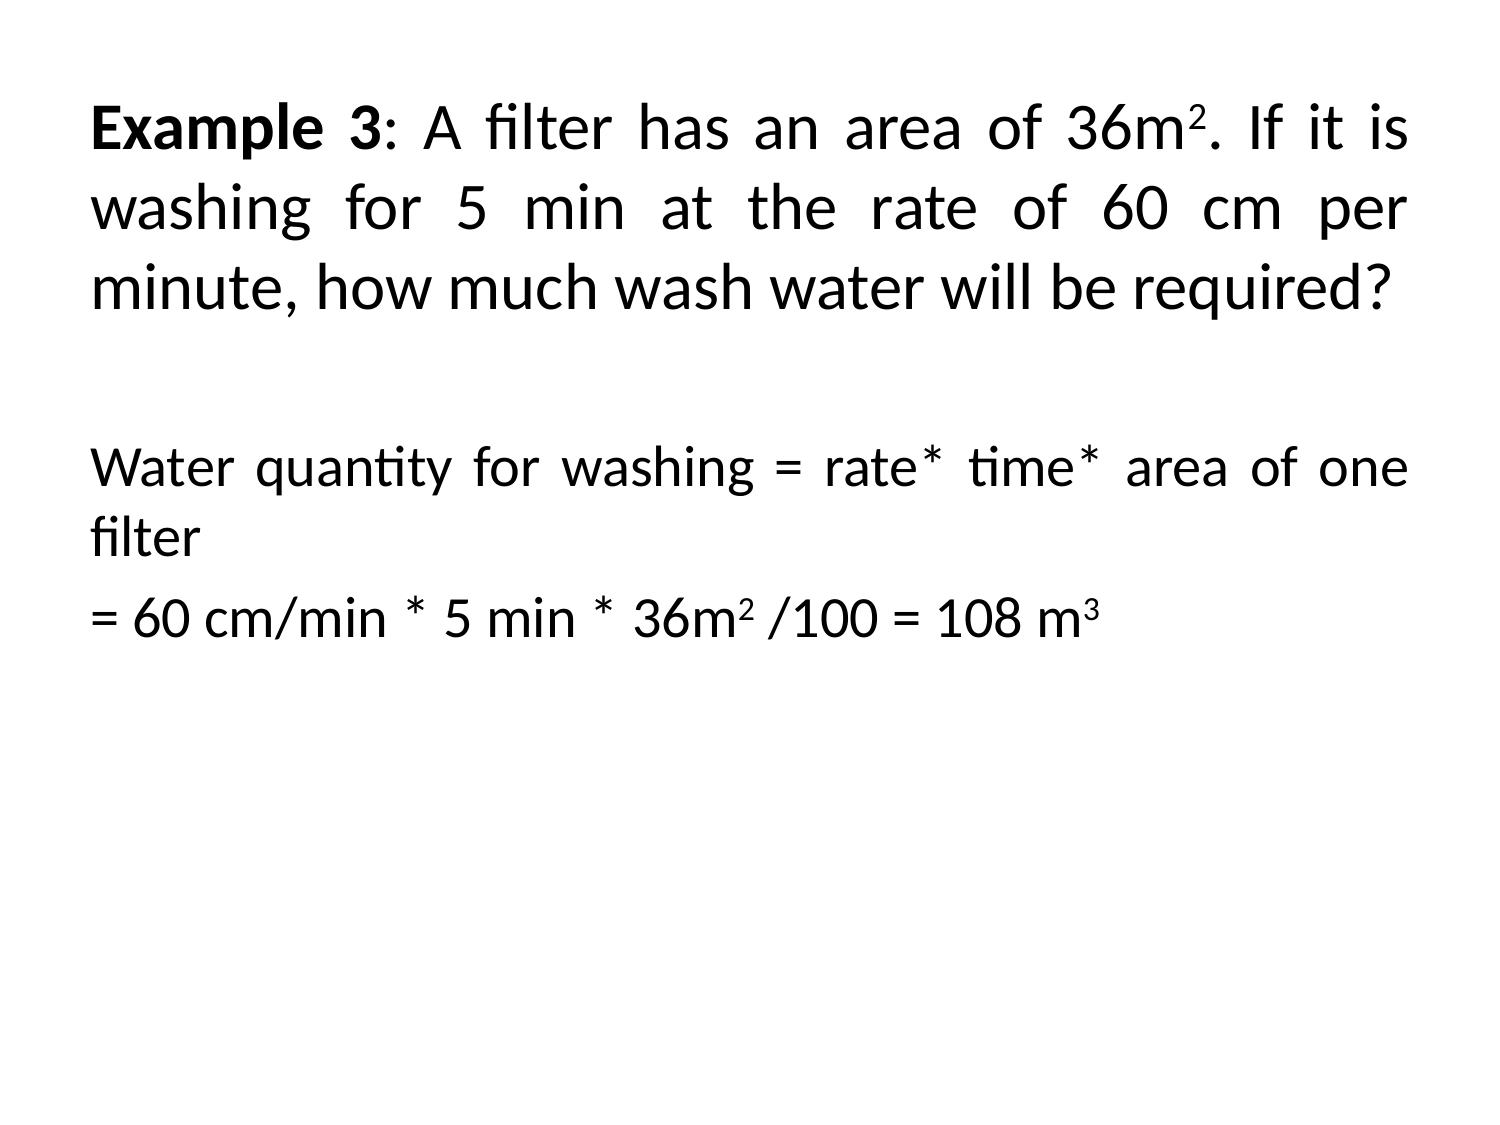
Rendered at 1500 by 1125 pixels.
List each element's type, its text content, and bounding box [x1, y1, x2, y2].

list Example 3: A filter has an area of 36m2. If it is washing for 5 min at the rate of 60 cm per minute, how much wash water will be required? Water quantity for washing = rate* time* area of one filter = 60 cm/min * 5 min * 36m2 /100 = 108 m3 [75, 75, 1425, 1005]
